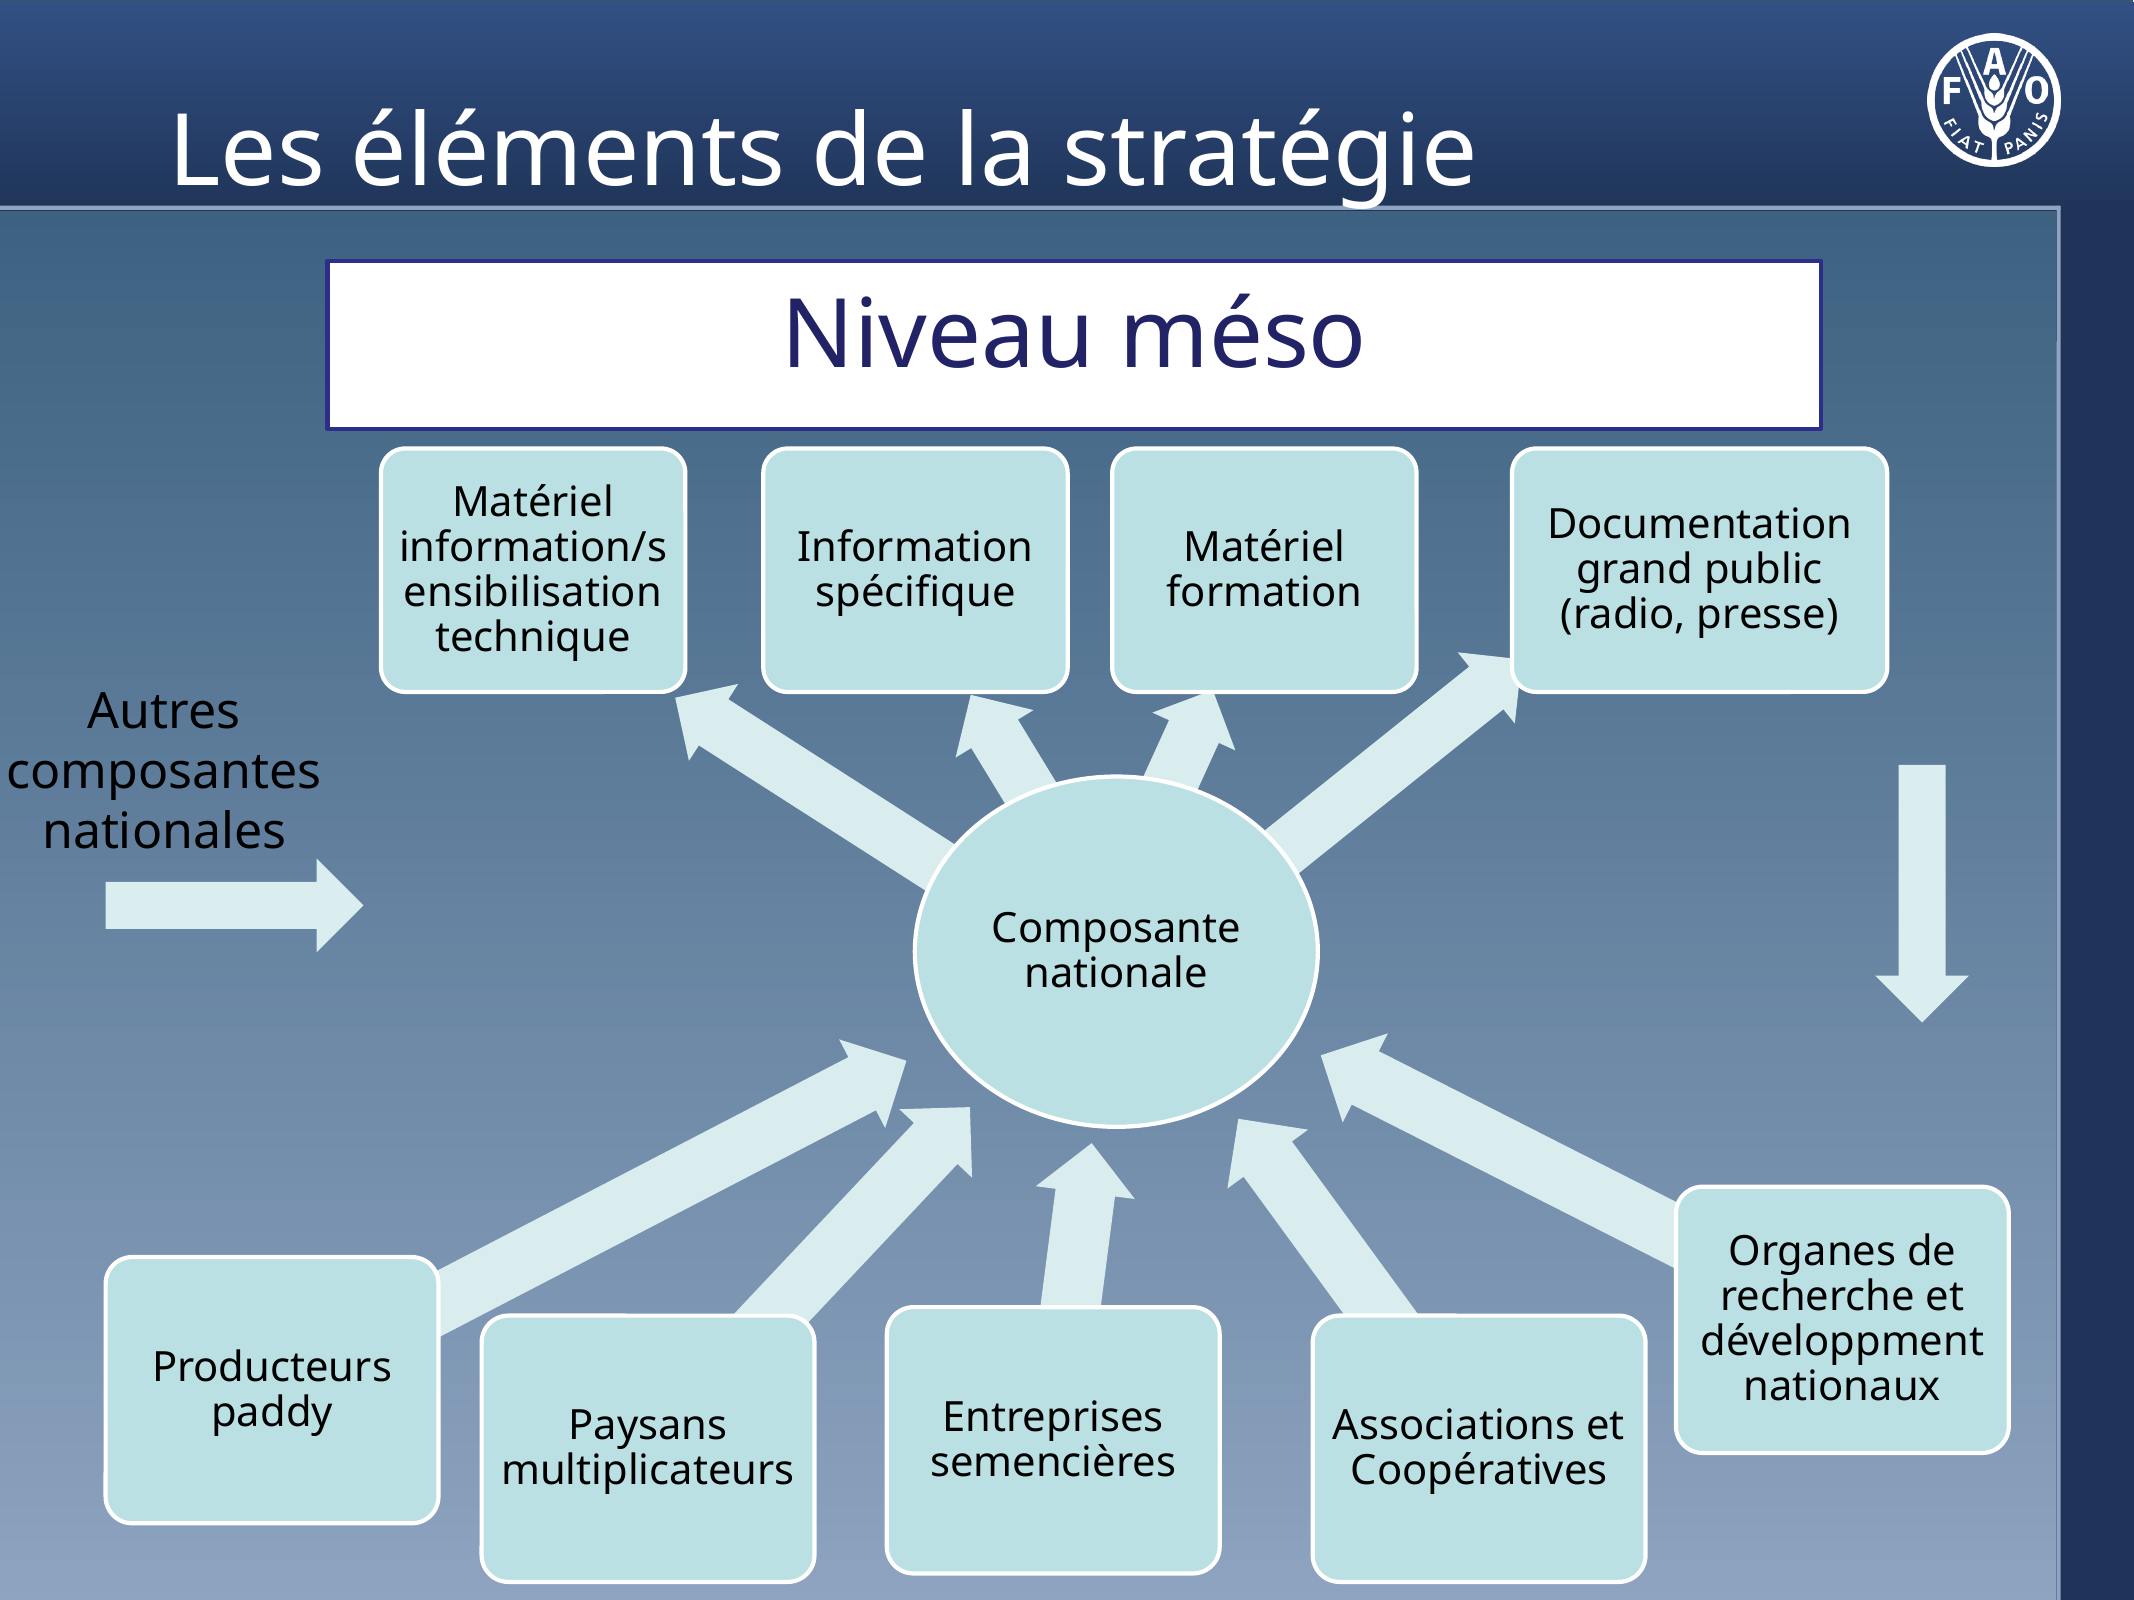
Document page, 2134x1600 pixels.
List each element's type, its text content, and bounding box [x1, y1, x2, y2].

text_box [105, 776, 2052, 1600]
text_box Autres composantes nationales [0, 671, 121, 866]
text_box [128, 448, 2087, 1105]
picture [1927, 33, 2061, 167]
text_box Niveau méso [325, 259, 1823, 431]
title Les éléments de la stratégie [159, 77, 1974, 215]
